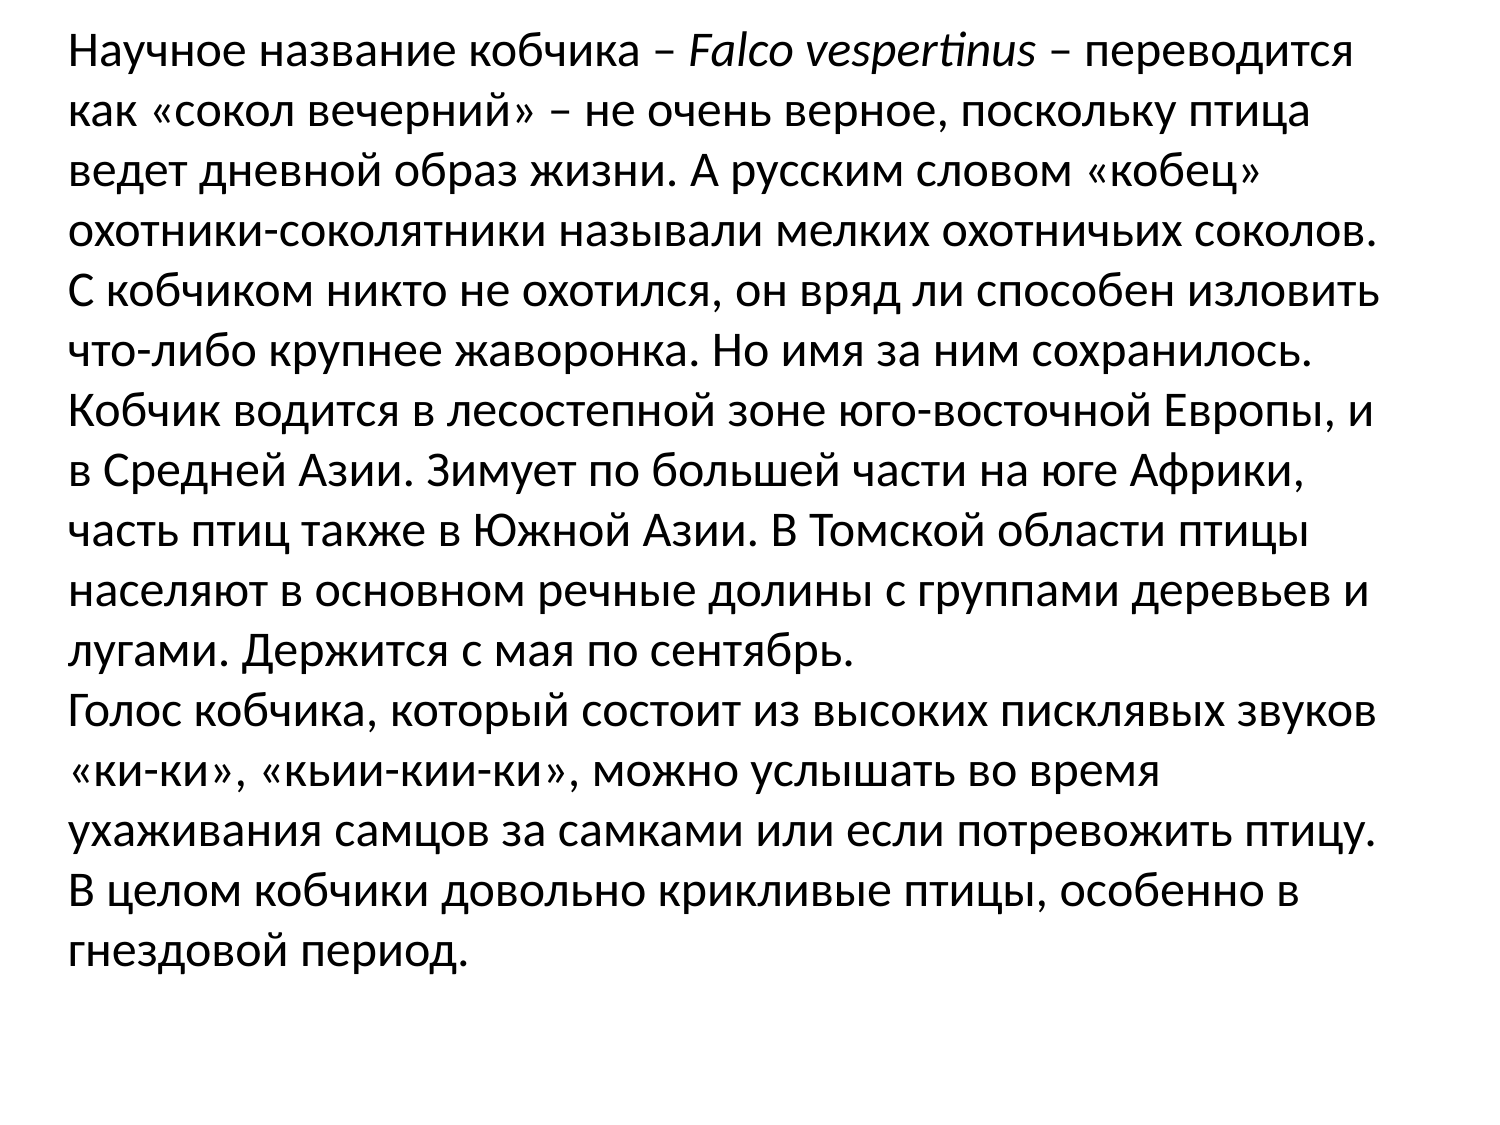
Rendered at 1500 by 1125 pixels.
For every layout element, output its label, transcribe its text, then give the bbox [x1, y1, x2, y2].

text_box Научное название кобчика – Falco vespertinus – переводится как «сокол вечерний» – не очень верное, поскольку птица ведет дневной образ жизни. А русским словом «кобец» охотники-соколятники называли мелких охотничьих соколов. С кобчиком никто не охотился, он вряд ли способен изловить что-либо крупнее жаворонка. Но имя за ним сохранилось. Кобчик водится в лесостепной зоне юго-восточной Европы, и в Средней Азии. Зимует по большей части на юге Африки, часть птиц также в Южной Азии. В Томской области птицы населяют в основном речные долины с группами деревьев и лугами. Держится с мая по сентябрь. Голос кобчика, который состоит из высоких писклявых звуков «ки-ки», «кьии-кии-ки», можно услышать во время ухаживания самцов за самками или если потревожить птицу. В целом кобчики довольно крикливые птицы, особенно в гнездовой период. [53, 9, 1412, 985]
